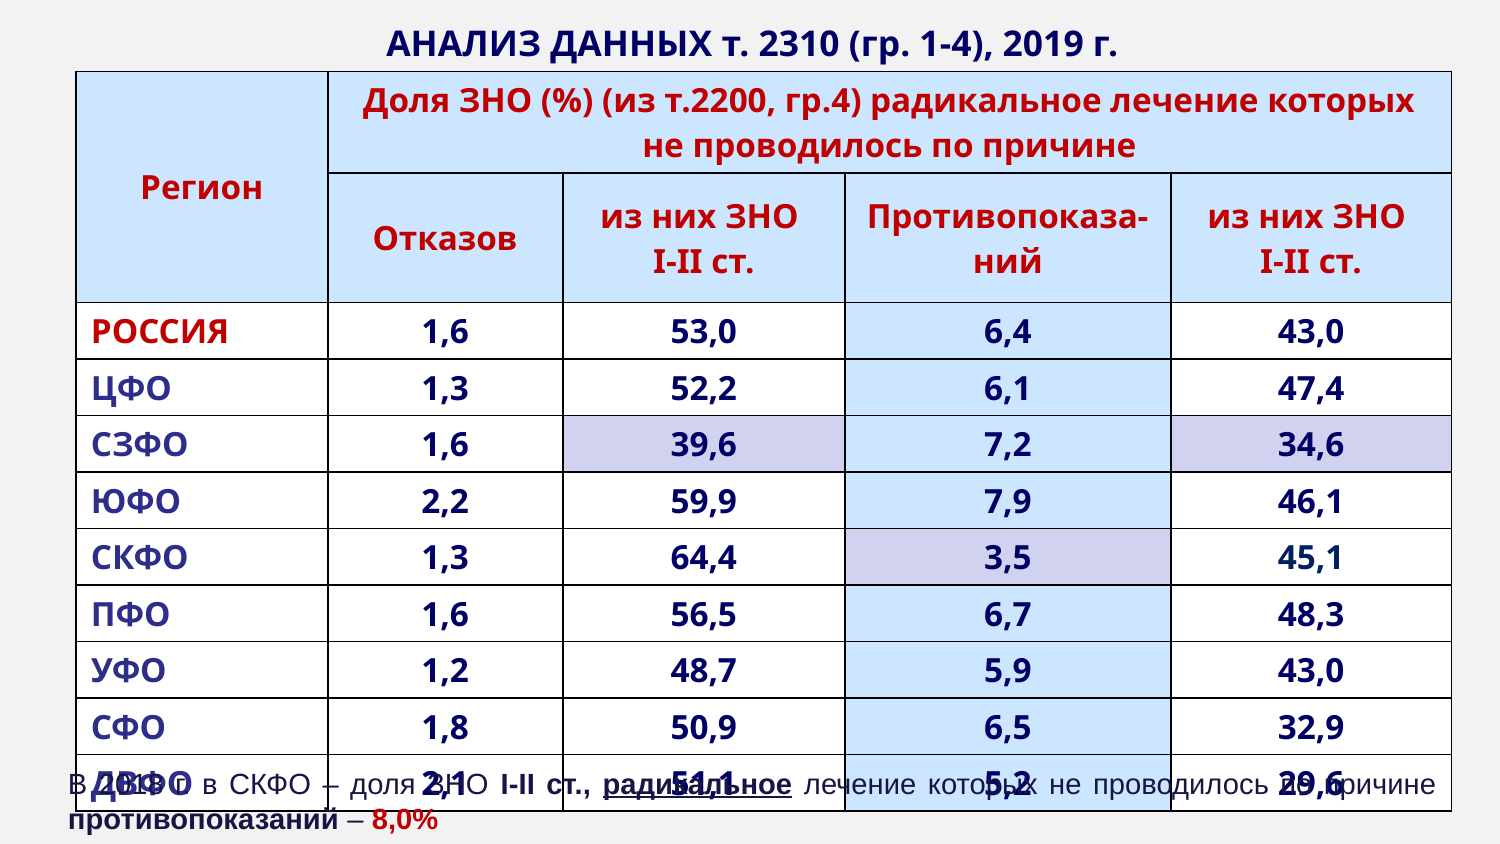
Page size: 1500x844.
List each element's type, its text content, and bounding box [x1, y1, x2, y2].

table_cell 64,4 [564, 529, 844, 584]
table_cell 1,6 [329, 416, 562, 471]
text_box В 2018 г. в СКФО – доля ЗНО I-II ст., радикальное лечение которых не проводилось по причине противопоказаний – 8,0% [53, 757, 1452, 843]
text_box АНАЛИЗ ДАННЫХ т. 2310 (гр. 1-4), 2019 г. [83, 13, 1422, 71]
table_cell ПФО [77, 586, 327, 641]
table_cell 45,1 [1172, 529, 1451, 584]
table_cell 43,0 [1172, 642, 1451, 697]
table_cell из них ЗНО I-II ст. [1172, 174, 1451, 302]
table_cell 7,2 [846, 416, 1170, 471]
table_cell 34,6 [1172, 416, 1451, 471]
table_cell Отказов [329, 174, 562, 302]
table_cell 59,9 [564, 473, 844, 528]
table_cell СЗФО [77, 416, 327, 471]
table_cell ЦФО [77, 360, 327, 415]
table_cell УФО [77, 642, 327, 697]
table_cell 52,2 [564, 360, 844, 415]
table_cell 3,5 [846, 529, 1170, 584]
table_cell ЮФО [77, 473, 327, 528]
table_cell СФО [77, 699, 327, 754]
table_cell 53,0 [564, 303, 844, 358]
table_cell 1,3 [329, 529, 562, 584]
table_cell 1,6 [329, 586, 562, 641]
table_header Доля ЗНО (%) (из т.2200, гр.4) радикальное лечение которых не проводилось по причине [329, 72, 1451, 172]
table_header Регион [77, 72, 327, 302]
table_cell 43,0 [1172, 303, 1451, 358]
table_cell 48,3 [1172, 586, 1451, 641]
table_cell 1,8 [329, 699, 562, 754]
table_cell РОССИЯ [77, 303, 327, 358]
table_cell Противопоказа-ний [846, 174, 1170, 302]
table_cell 6,4 [846, 303, 1170, 358]
table_cell 7,9 [846, 473, 1170, 528]
table_cell 56,5 [564, 586, 844, 641]
table_cell СКФО [77, 529, 327, 584]
table_cell 5,9 [846, 642, 1170, 697]
table_cell 48,7 [564, 642, 844, 697]
table_cell 46,1 [1172, 473, 1451, 528]
table_cell 6,1 [846, 360, 1170, 415]
table_cell 47,4 [1172, 360, 1451, 415]
table_cell 1,3 [329, 360, 562, 415]
table_cell 1,2 [329, 642, 562, 697]
table_cell 39,6 [564, 416, 844, 471]
table_cell 6,7 [846, 586, 1170, 641]
table_cell 2,2 [329, 473, 562, 528]
table_cell 6,5 [846, 699, 1170, 754]
table_cell 1,6 [329, 303, 562, 358]
table_cell из них ЗНО I-II ст. [564, 174, 844, 302]
table_cell 50,9 [564, 699, 844, 754]
table_cell 32,9 [1172, 699, 1451, 754]
